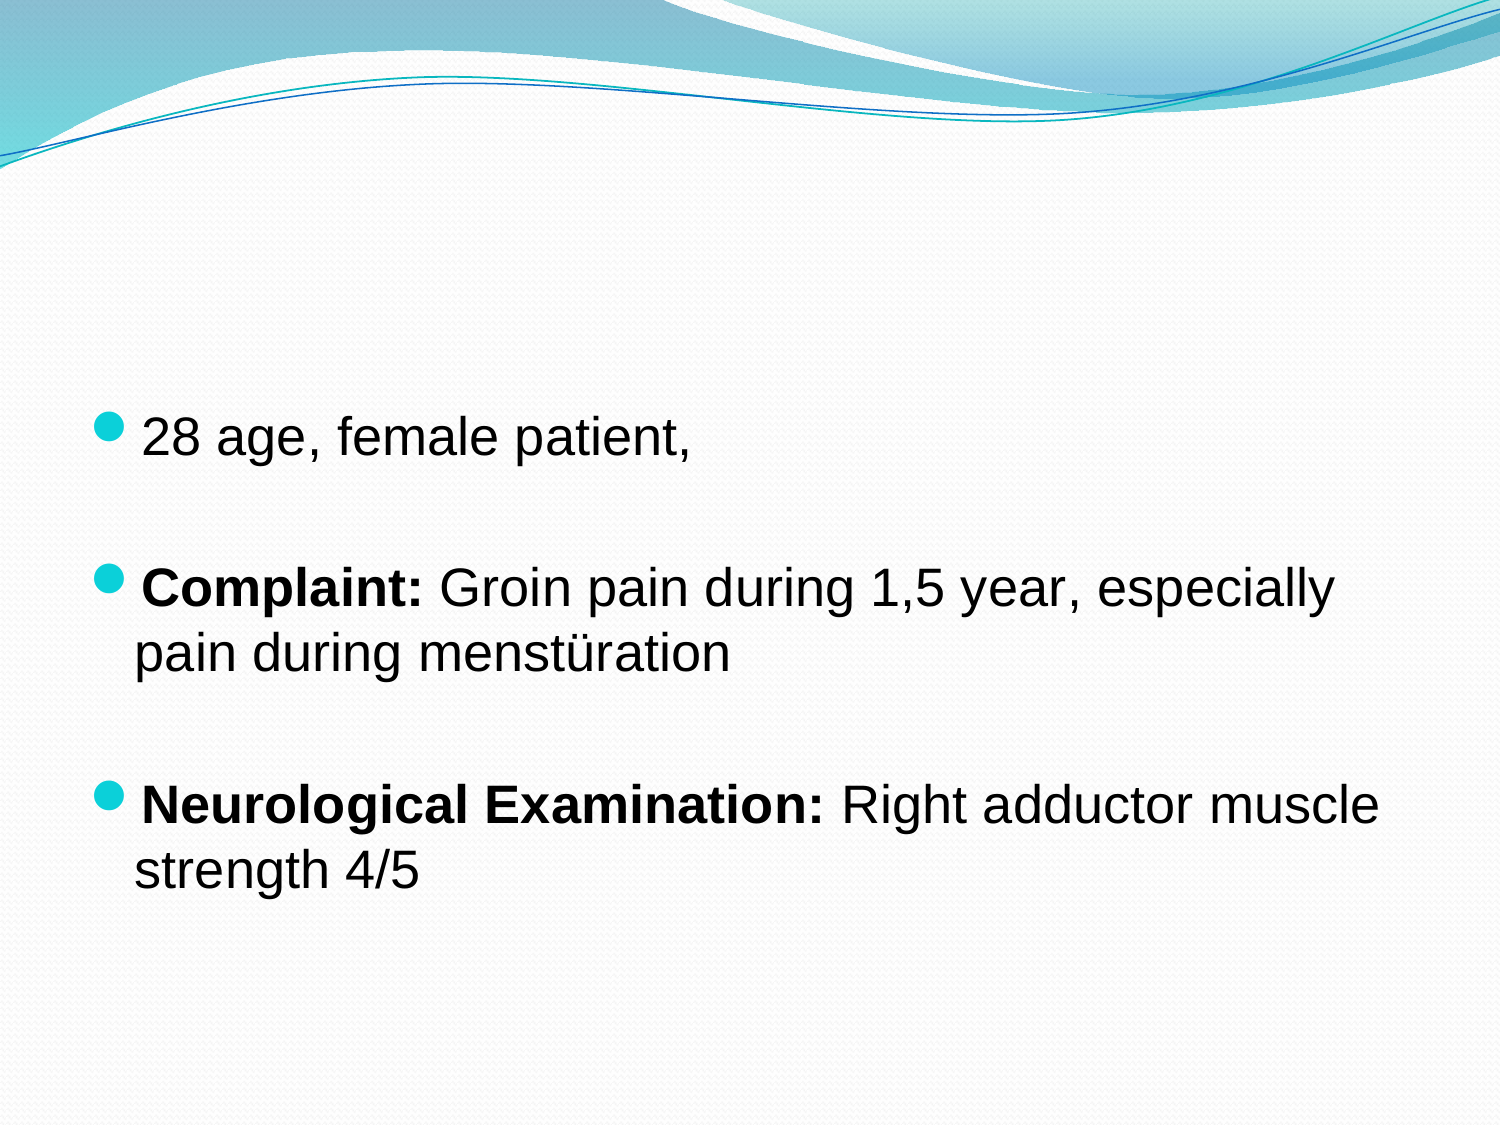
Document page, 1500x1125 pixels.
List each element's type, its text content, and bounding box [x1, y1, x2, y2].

list 28 age, female patient, Complaint: Groin pain during 1,5 year, especially pain during menstüration Neurological Examination: Right adductor muscle strength 4/5 [75, 317, 1425, 1038]
